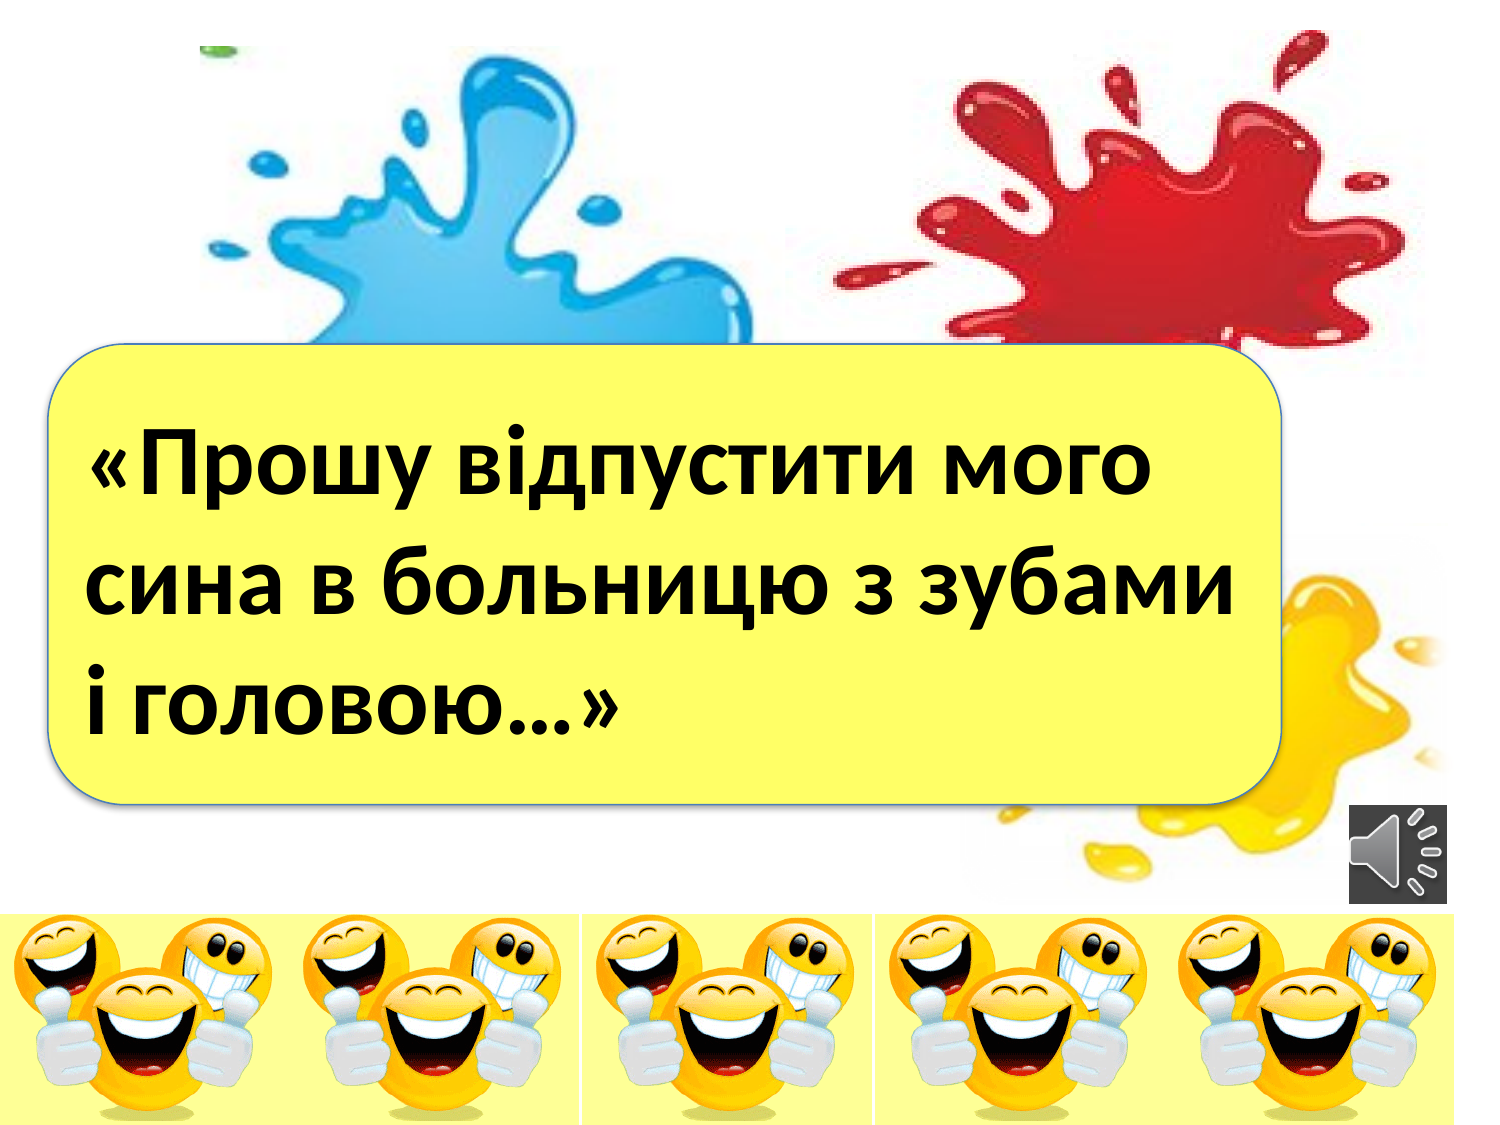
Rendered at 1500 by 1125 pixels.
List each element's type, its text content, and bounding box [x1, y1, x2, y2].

text_box «Прошу відпустити мого сина в больницю з зубами і головою…» [47, 343, 946, 806]
picture [581, 914, 872, 1125]
picture [199, 30, 1500, 1125]
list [0, 914, 287, 1125]
picture [289, 914, 579, 1125]
